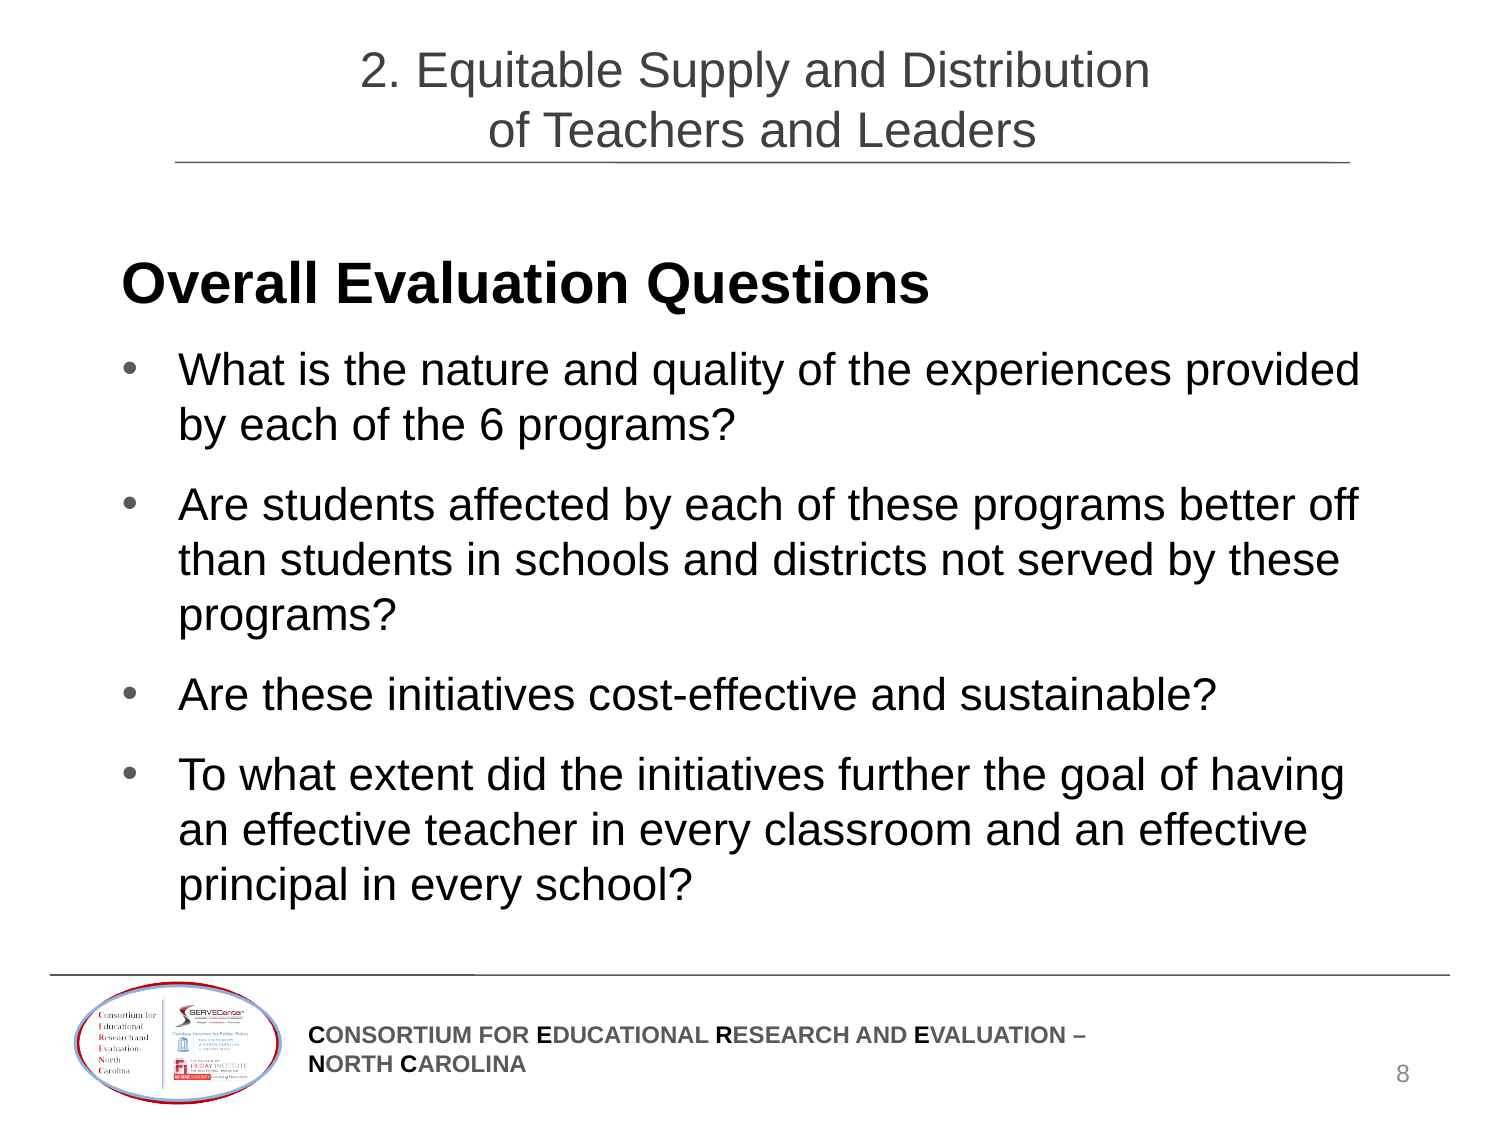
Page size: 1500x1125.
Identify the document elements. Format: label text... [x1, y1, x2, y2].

picture [72, 981, 283, 1105]
text_box Overall Evaluation Questions What is the nature and quality of the experiences provided by each of the 6 programs? Are students affected by each of these programs better off than students in schools and districts not served by these programs? Are these initiatives cost-effective and sustainable? To what extent did the initiatives further the goal of having an effective teacher in every classroom and an effective principal in every school? [106, 237, 1420, 888]
title 2. Equitable Supply and Distribution of Teachers and Leaders [174, 44, 1351, 151]
slide_number 8 [1268, 1042, 1425, 1103]
